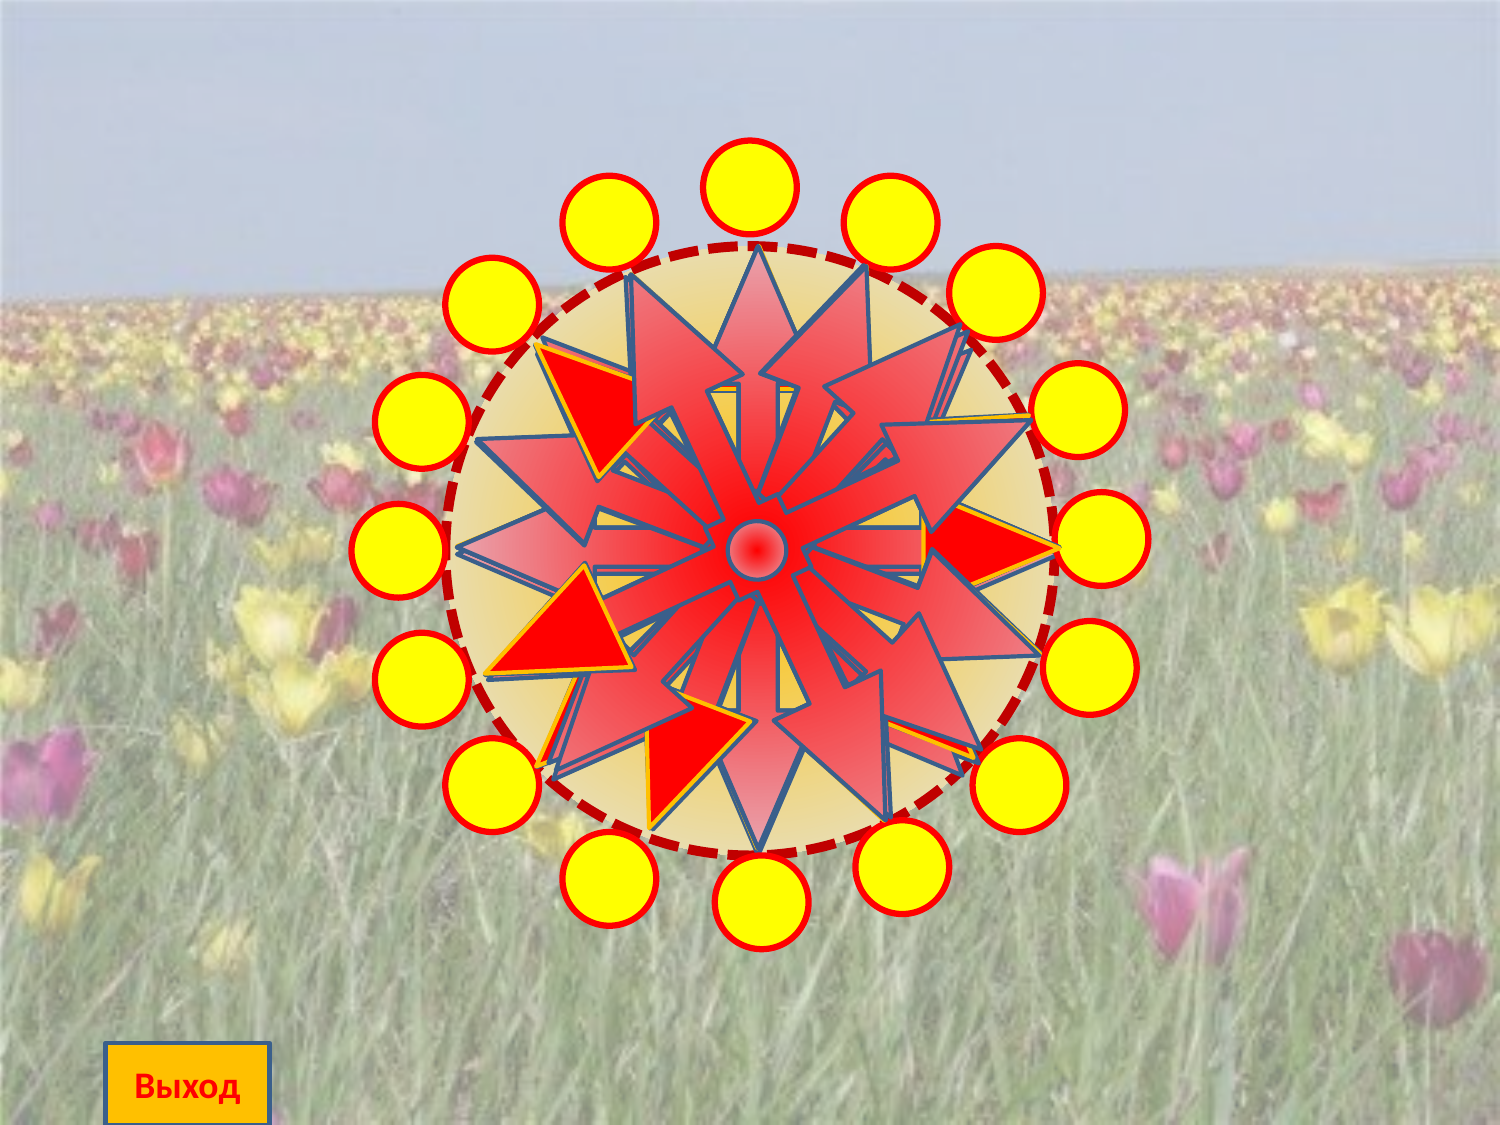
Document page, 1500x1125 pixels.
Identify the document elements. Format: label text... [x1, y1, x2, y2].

text_box [853, 870, 952, 917]
text_box [443, 285, 447, 324]
text_box [372, 372, 447, 471]
text_box [1067, 361, 1128, 460]
text_box [443, 766, 447, 805]
text_box [700, 138, 799, 237]
text_box [712, 870, 811, 952]
text_box [1067, 618, 1139, 717]
text_box [560, 870, 659, 928]
text_box [443, 519, 447, 539]
text_box [1067, 490, 1151, 588]
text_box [456, 245, 1060, 849]
text_box [349, 501, 447, 600]
text_box [560, 173, 659, 242]
text_box [841, 173, 940, 242]
text_box [372, 630, 447, 729]
text_box Выход [103, 1041, 272, 1125]
